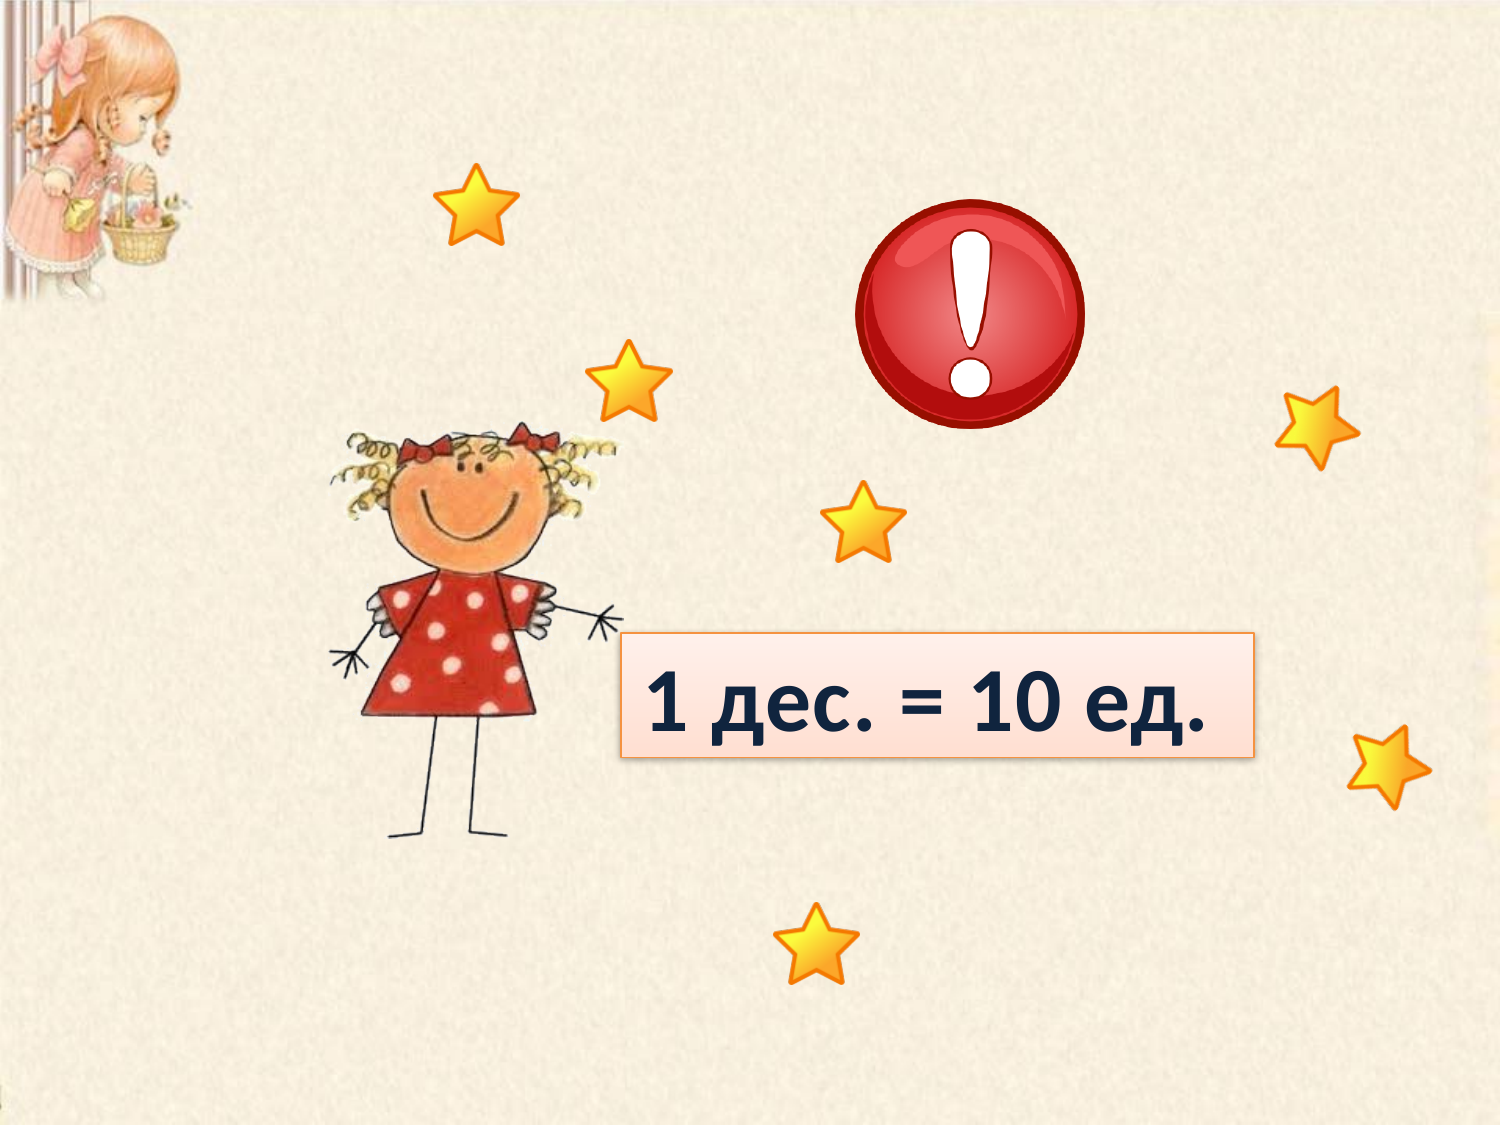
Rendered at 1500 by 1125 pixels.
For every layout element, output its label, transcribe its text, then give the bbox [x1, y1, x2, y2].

picture [0, 0, 1500, 1125]
text_box 1 дес. = 10 ед. [627, 632, 1255, 758]
